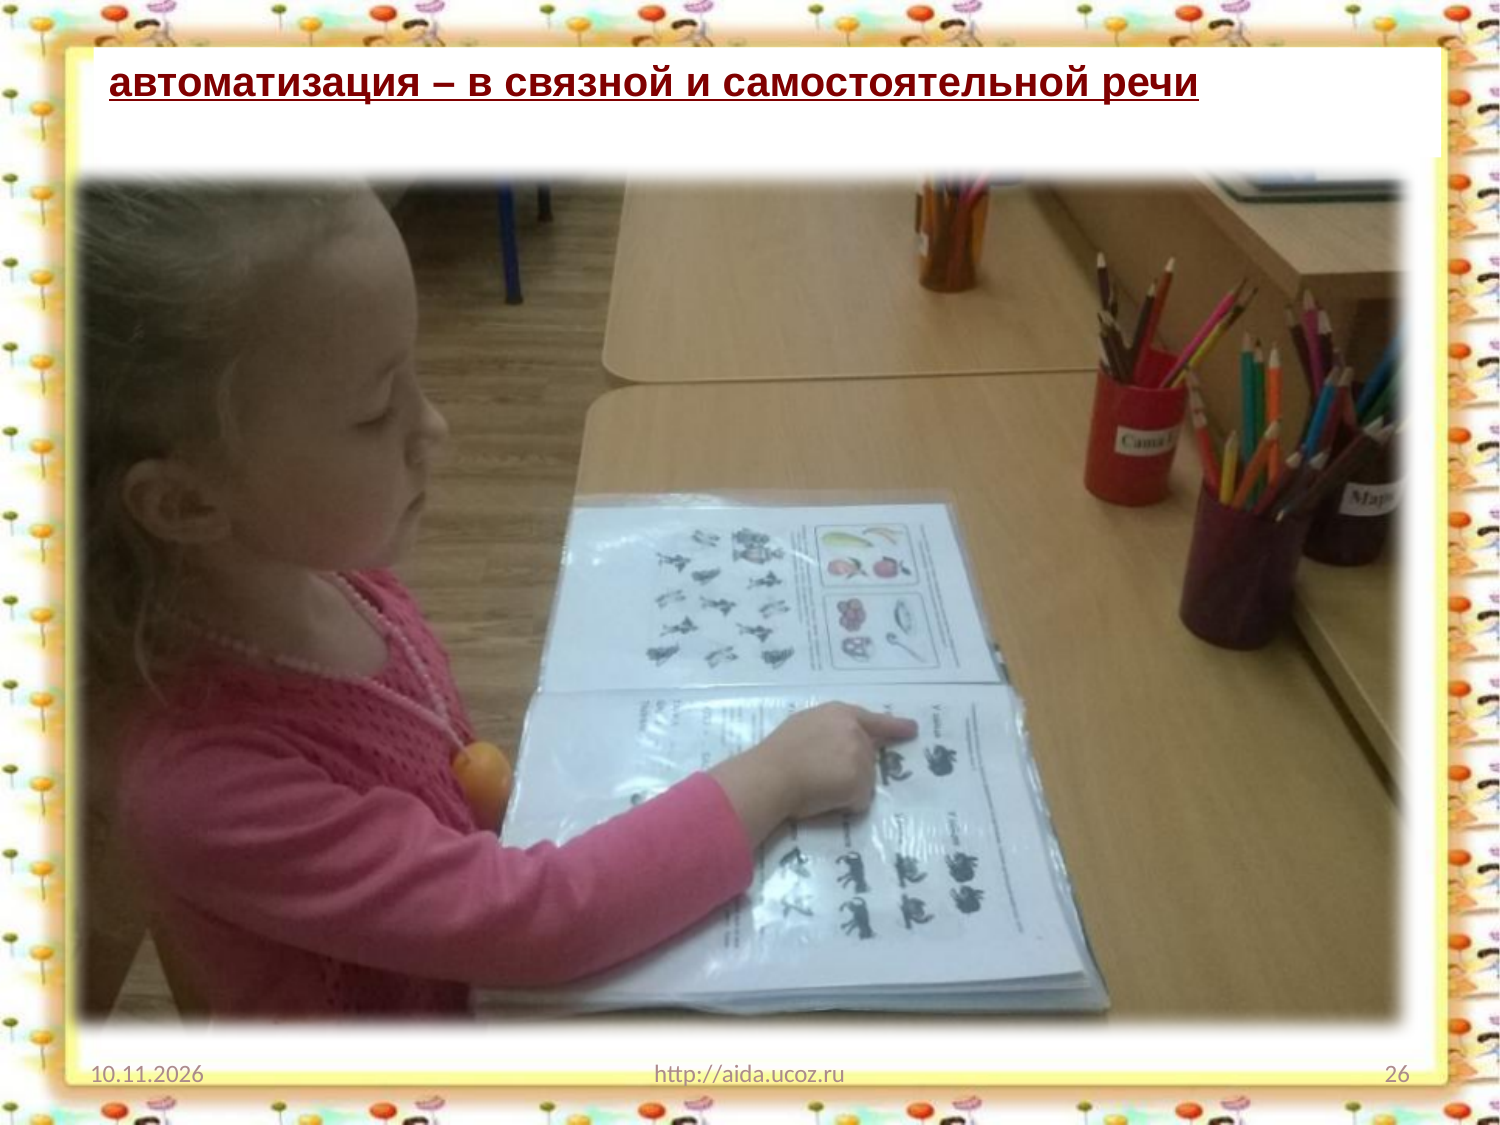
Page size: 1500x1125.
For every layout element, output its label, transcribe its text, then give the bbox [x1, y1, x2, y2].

picture [0, 0, 1500, 1125]
slide_number 26 [1074, 1042, 1425, 1103]
text_box автоматизация – в связной и самостоятельной речи [93, 47, 1442, 158]
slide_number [75, 1051, 425, 1103]
footer http://aida.ucoz.ru [512, 1051, 988, 1103]
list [58, 163, 1419, 1044]
